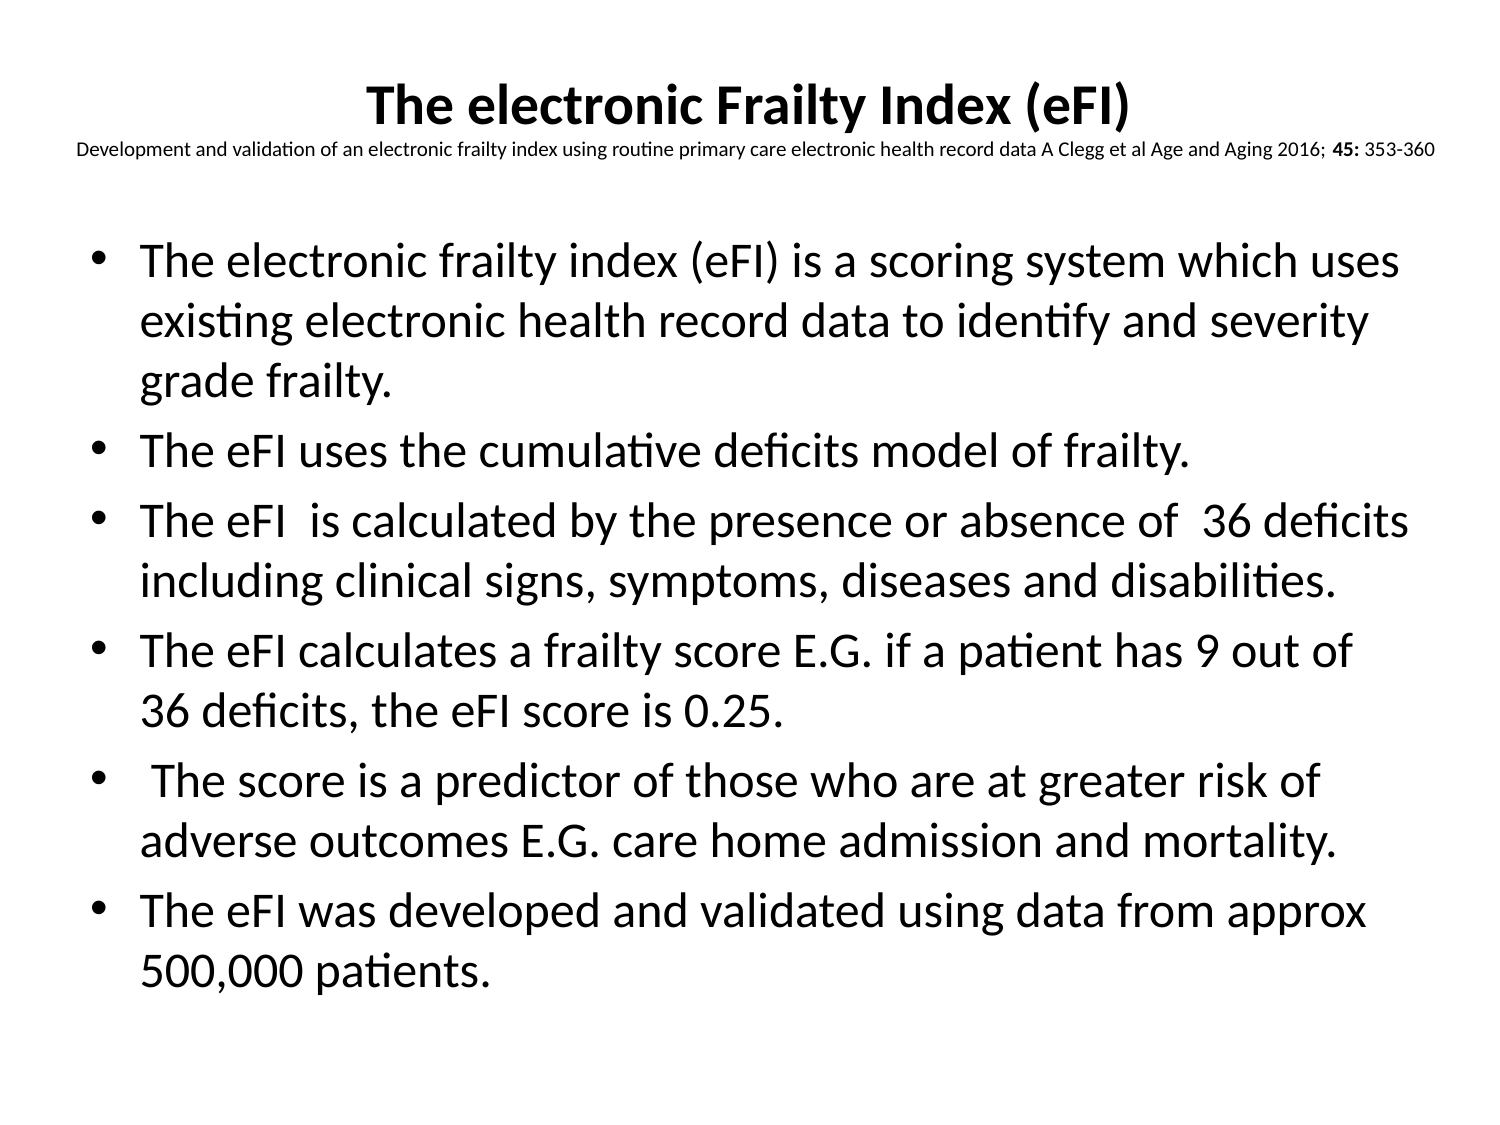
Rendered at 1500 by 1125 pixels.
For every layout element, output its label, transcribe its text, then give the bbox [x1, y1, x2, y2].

list The electronic frailty index (eFI) is a scoring system which uses existing electronic health record data to identify and severity grade frailty. The eFI uses the cumulative deficits model of frailty. The eFI is calculated by the presence or absence of 36 deficits including clinical signs, symptoms, diseases and disabilities. The eFI calculates a frailty score E.G. if a patient has 9 out of 36 deficits, the eFI score is 0.25. The score is a predictor of those who are at greater risk of adverse outcomes E.G. care home admission and mortality. The eFI was developed and validated using data from approx 500,000 patients. [75, 219, 1425, 1059]
title The electronic Frailty Index (eFI) Development and validation of an electronic frailty index using routine primary care electronic health record data A Clegg et al Age and Aging 2016; 45: 353-360 [53, 54, 1459, 173]
